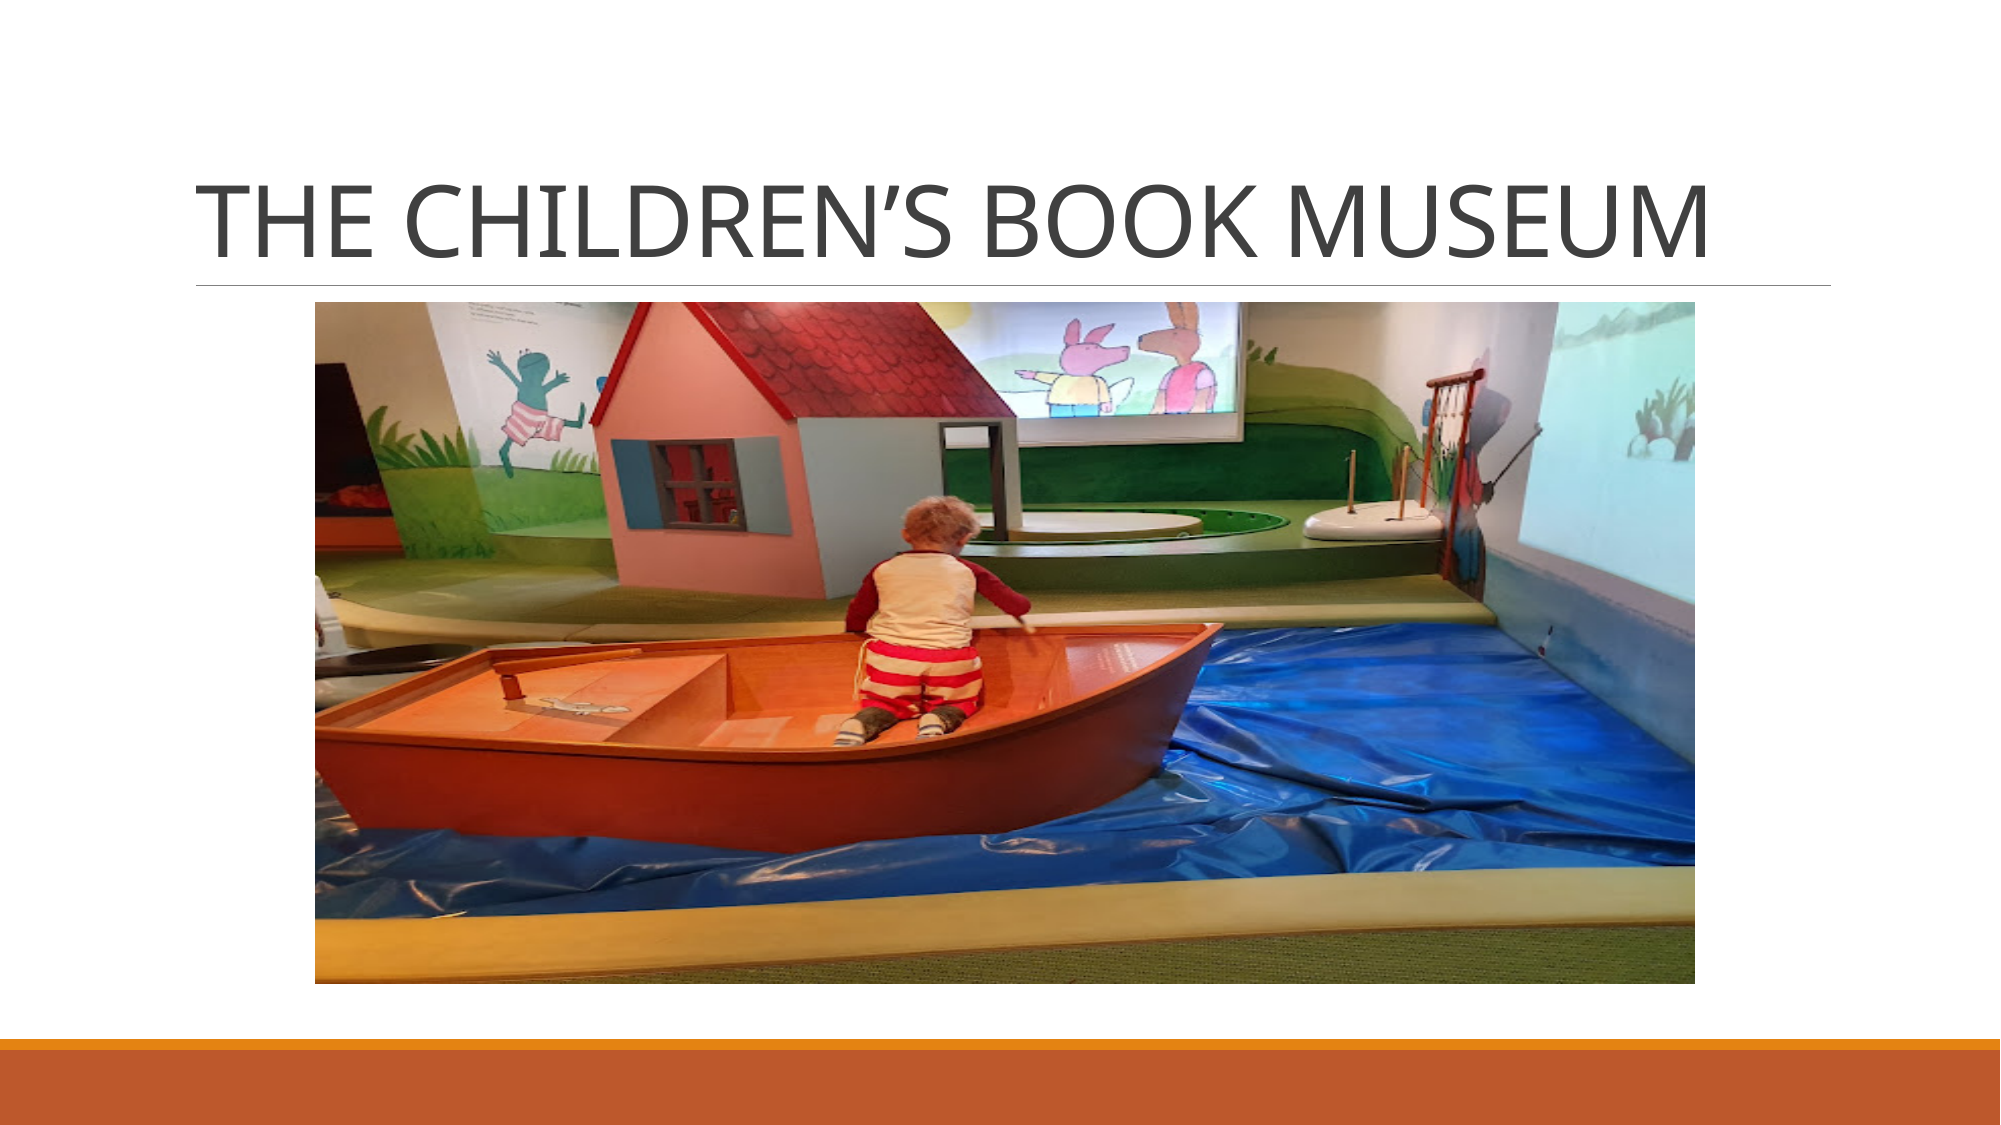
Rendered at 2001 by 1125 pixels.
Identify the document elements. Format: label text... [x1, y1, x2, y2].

title THE CHILDREN’S BOOK MUSEUM [180, 47, 1830, 285]
picture [315, 302, 1695, 984]
